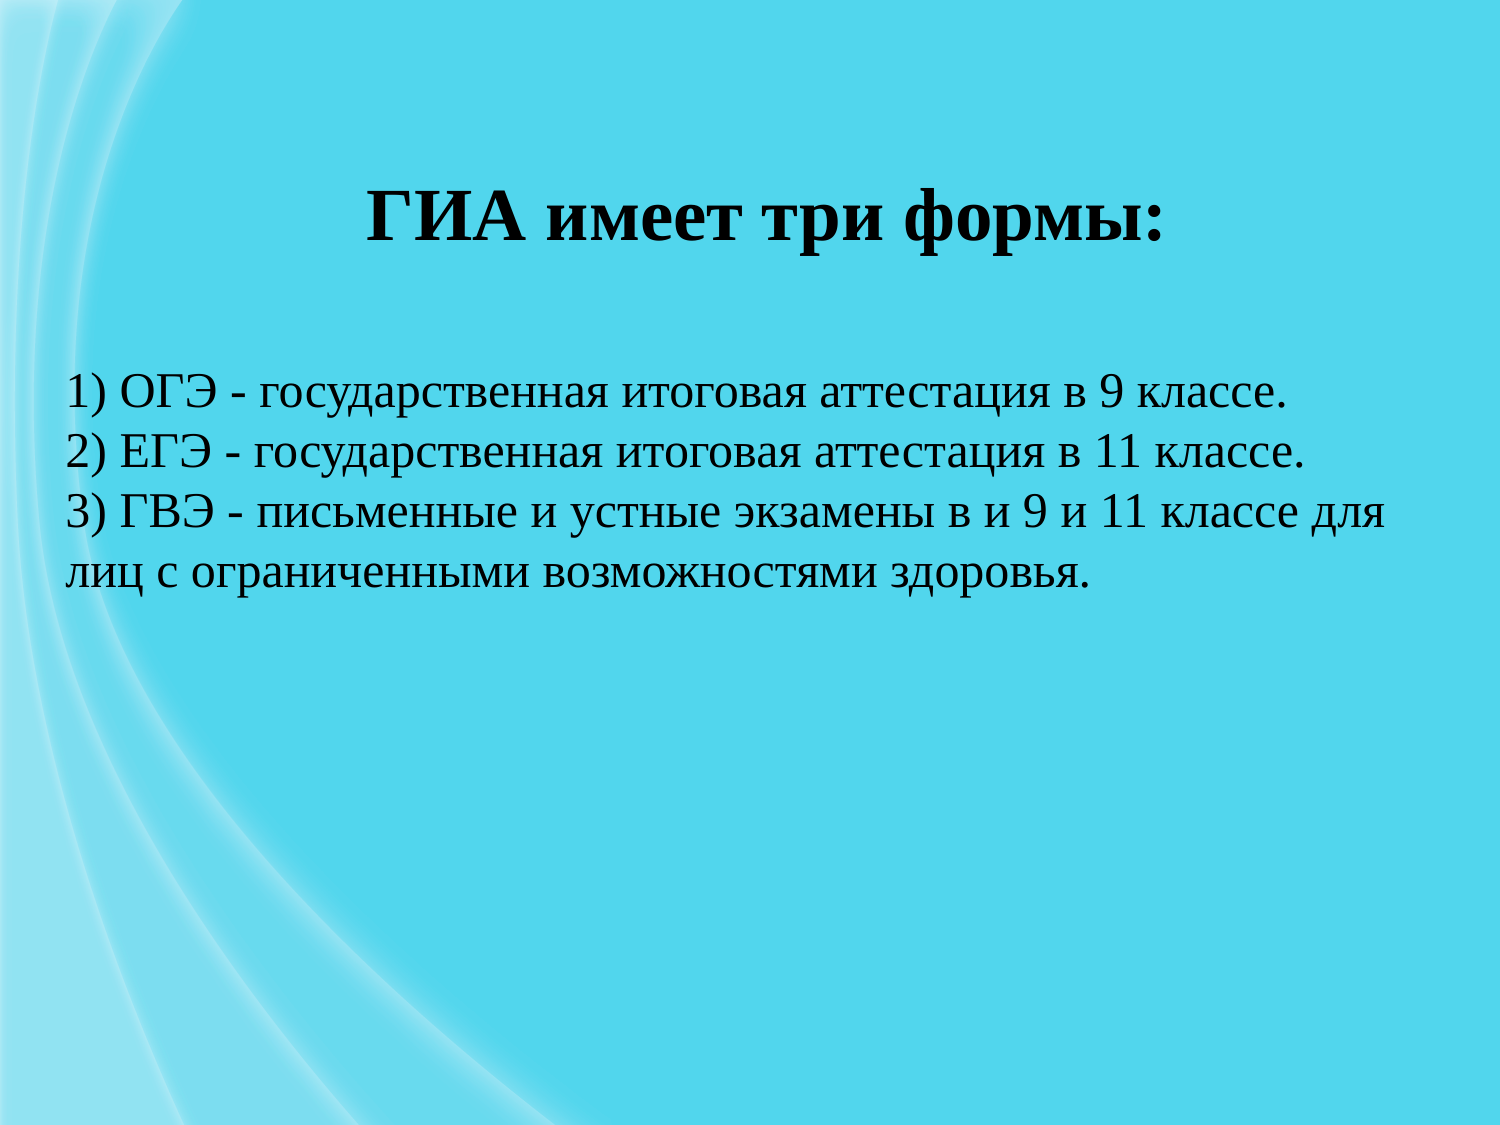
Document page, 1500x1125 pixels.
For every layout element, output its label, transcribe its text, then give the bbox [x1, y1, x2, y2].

picture [0, 0, 1500, 1125]
text_box 1) ОГЭ - государственная итоговая аттестация в 9 классе. 2) ЕГЭ - государственная итоговая аттестация в 11 классе. 3) ГВЭ - письменные и устные экзамены в и 9 и 11 классе для лиц с ограниченными возможностями здоровья. [50, 350, 1434, 666]
title ГИА имеет три формы: [120, 0, 1415, 350]
